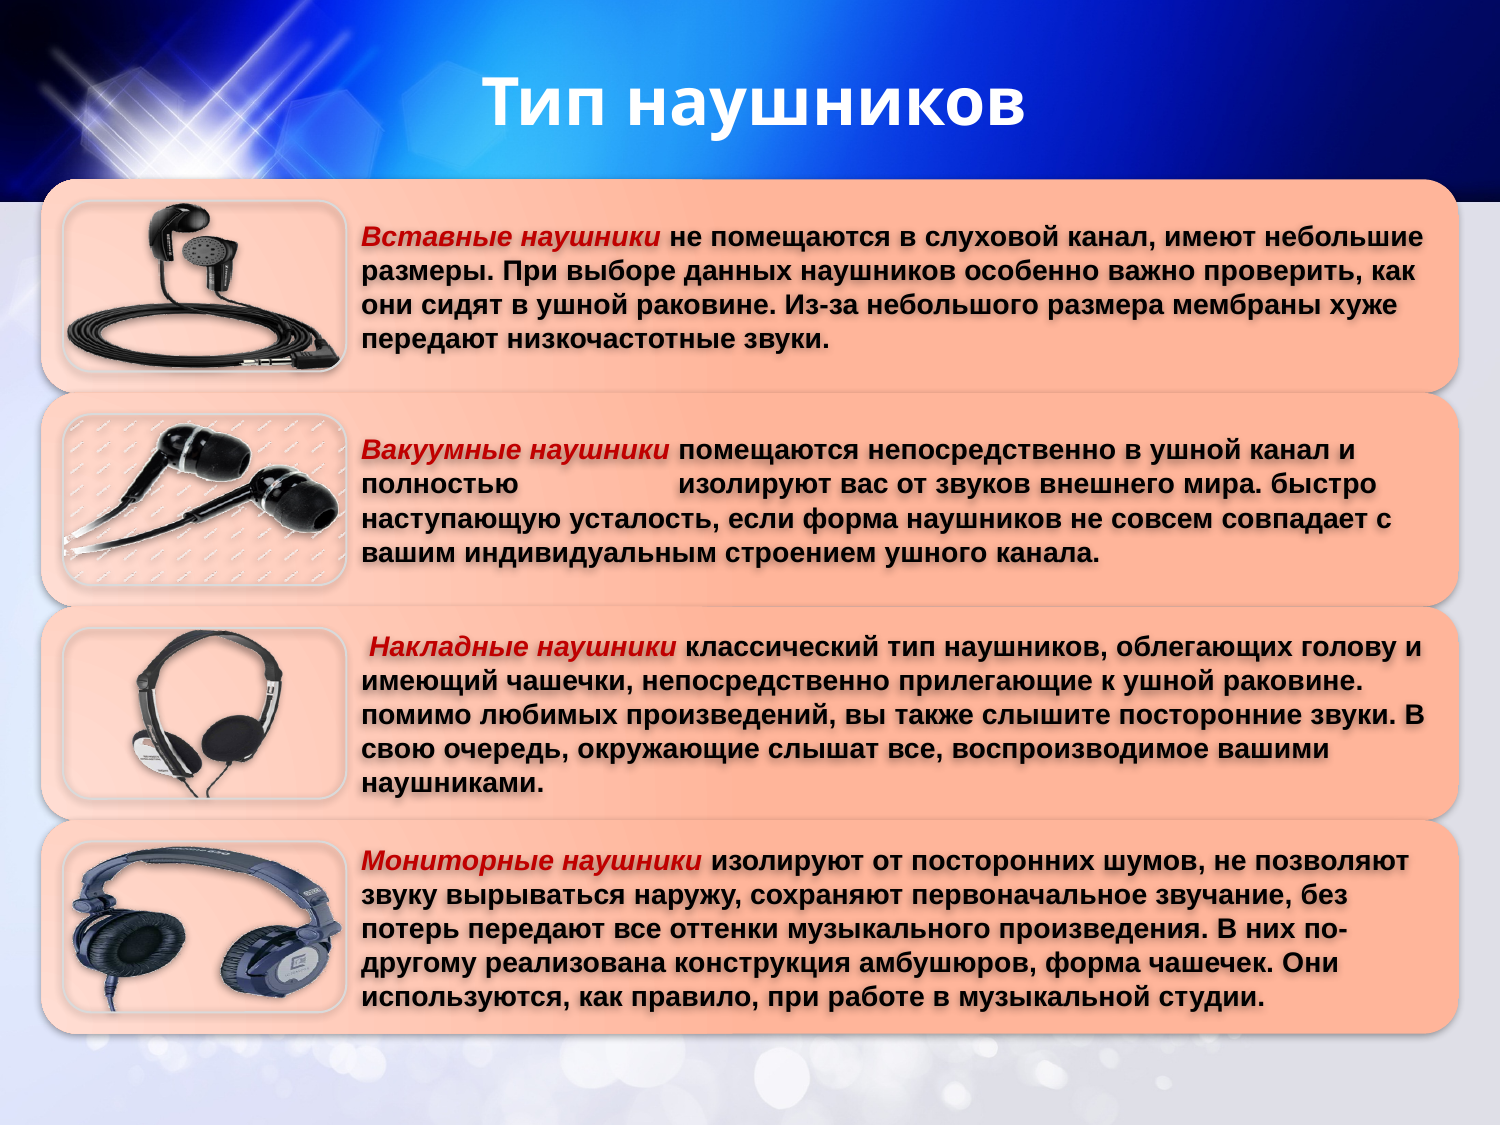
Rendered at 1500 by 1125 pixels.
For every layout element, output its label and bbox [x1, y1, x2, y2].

text_box [41, 178, 1460, 1035]
picture [0, 0, 1500, 1125]
